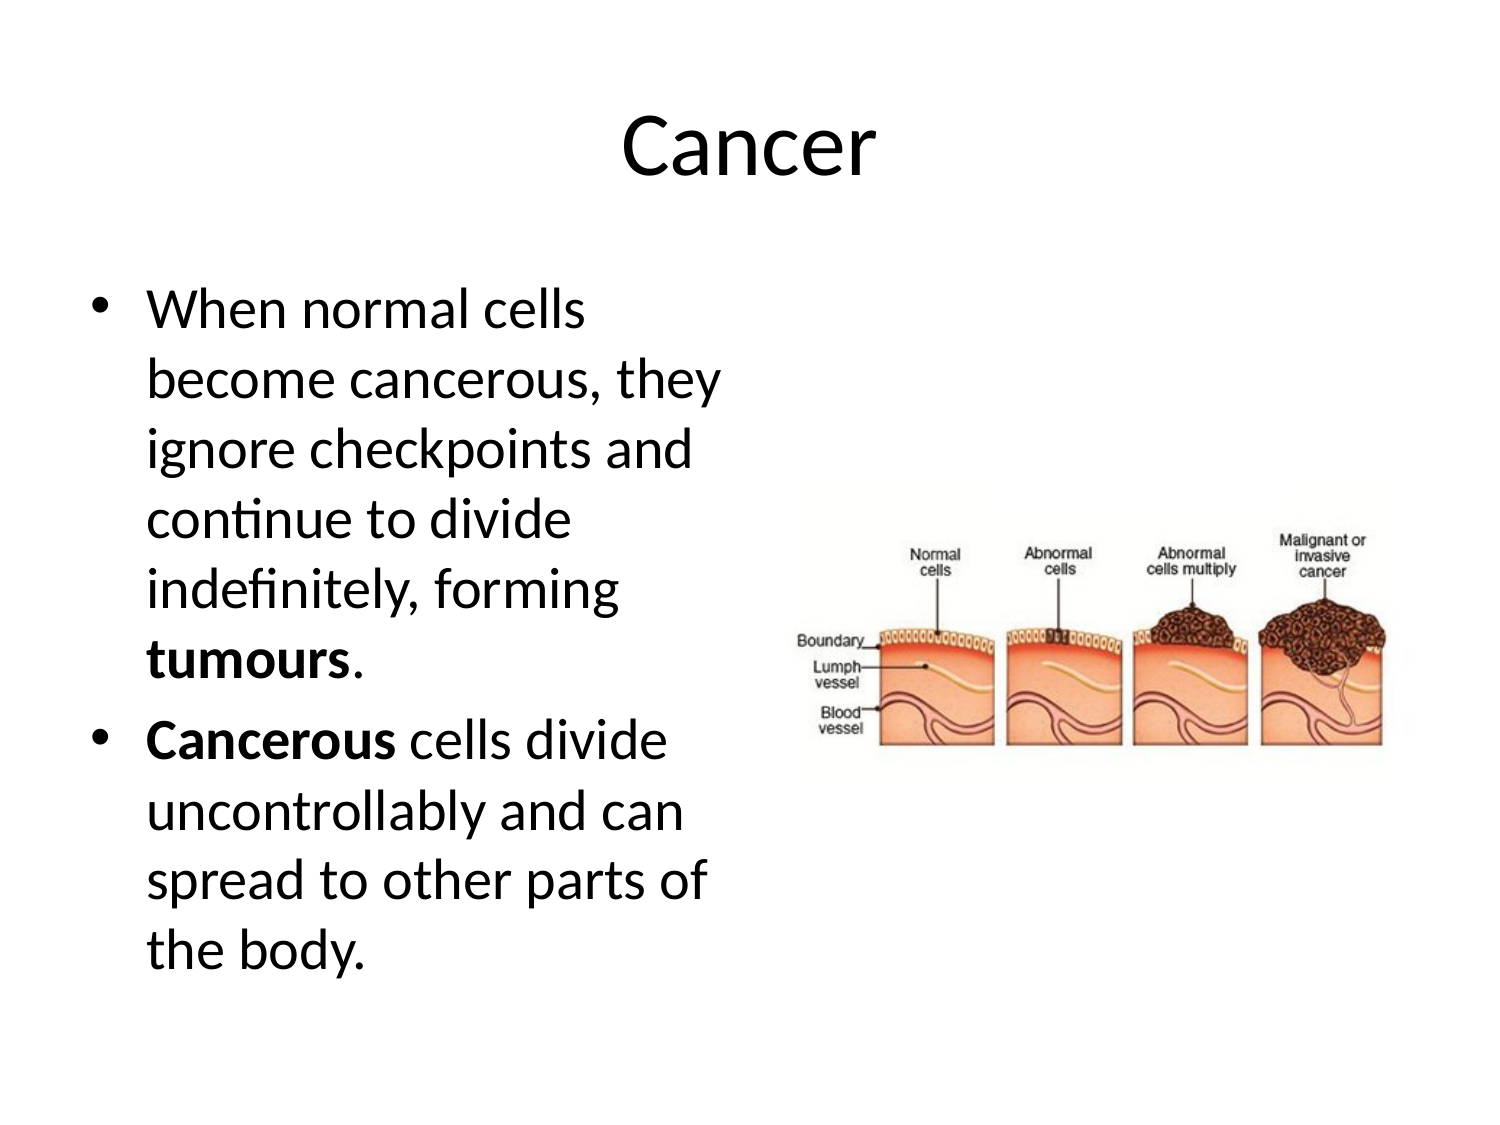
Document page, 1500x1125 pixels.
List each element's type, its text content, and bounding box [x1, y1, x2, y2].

title Cancer [75, 45, 1425, 233]
list When normal cells become cancerous, they ignore checkpoints and continue to divide indefinitely, forming tumours. Cancerous cells divide uncontrollably and can spread to other parts of the body. [75, 262, 738, 1005]
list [762, 262, 1426, 1006]
